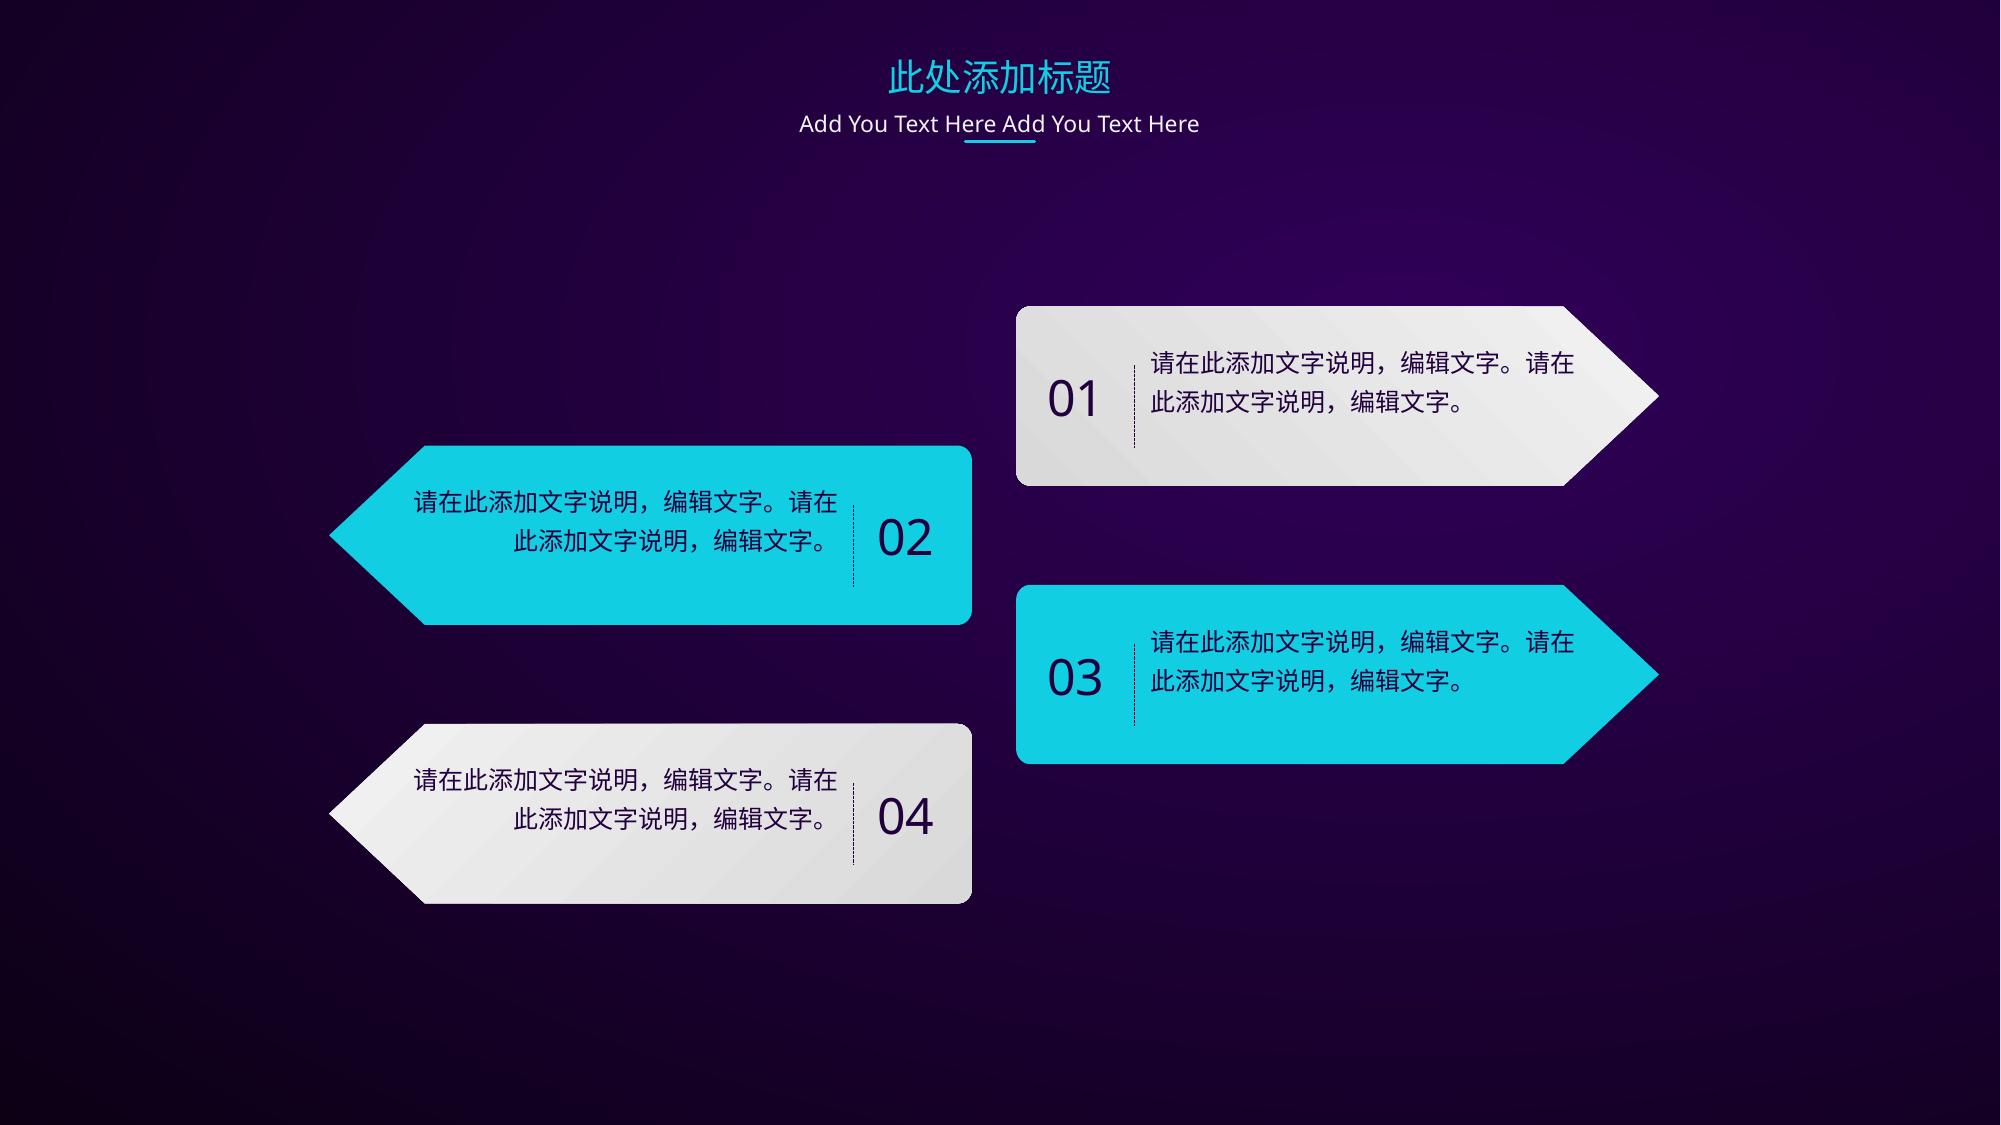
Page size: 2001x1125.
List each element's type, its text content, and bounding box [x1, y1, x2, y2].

text_box 01 [1032, 359, 1120, 434]
text_box 请在此添加文字说明，编辑文字。请在此添加文字说明，编辑文字。 [1135, 609, 1595, 703]
text_box 请在此添加文字说明，编辑文字。请在此添加文字说明，编辑文字。 [395, 470, 854, 563]
text_box 请在此添加文字说明，编辑文字。请在此添加文字说明，编辑文字。 [395, 748, 854, 842]
text_box [327, 722, 974, 906]
text_box [1015, 583, 1661, 767]
text_box 请在此添加文字说明，编辑文字。请在此添加文字说明，编辑文字。 [1135, 331, 1595, 424]
text_box Add You Text Here Add You Text Here [770, 93, 1230, 145]
text_box [1015, 305, 1661, 489]
text_box [327, 444, 974, 628]
text_box 03 [1032, 637, 1120, 713]
picture [0, 0, 2001, 1125]
text_box 02 [862, 498, 950, 574]
text_box 04 [862, 776, 950, 852]
text_box 此处添加标题 [872, 46, 1128, 93]
